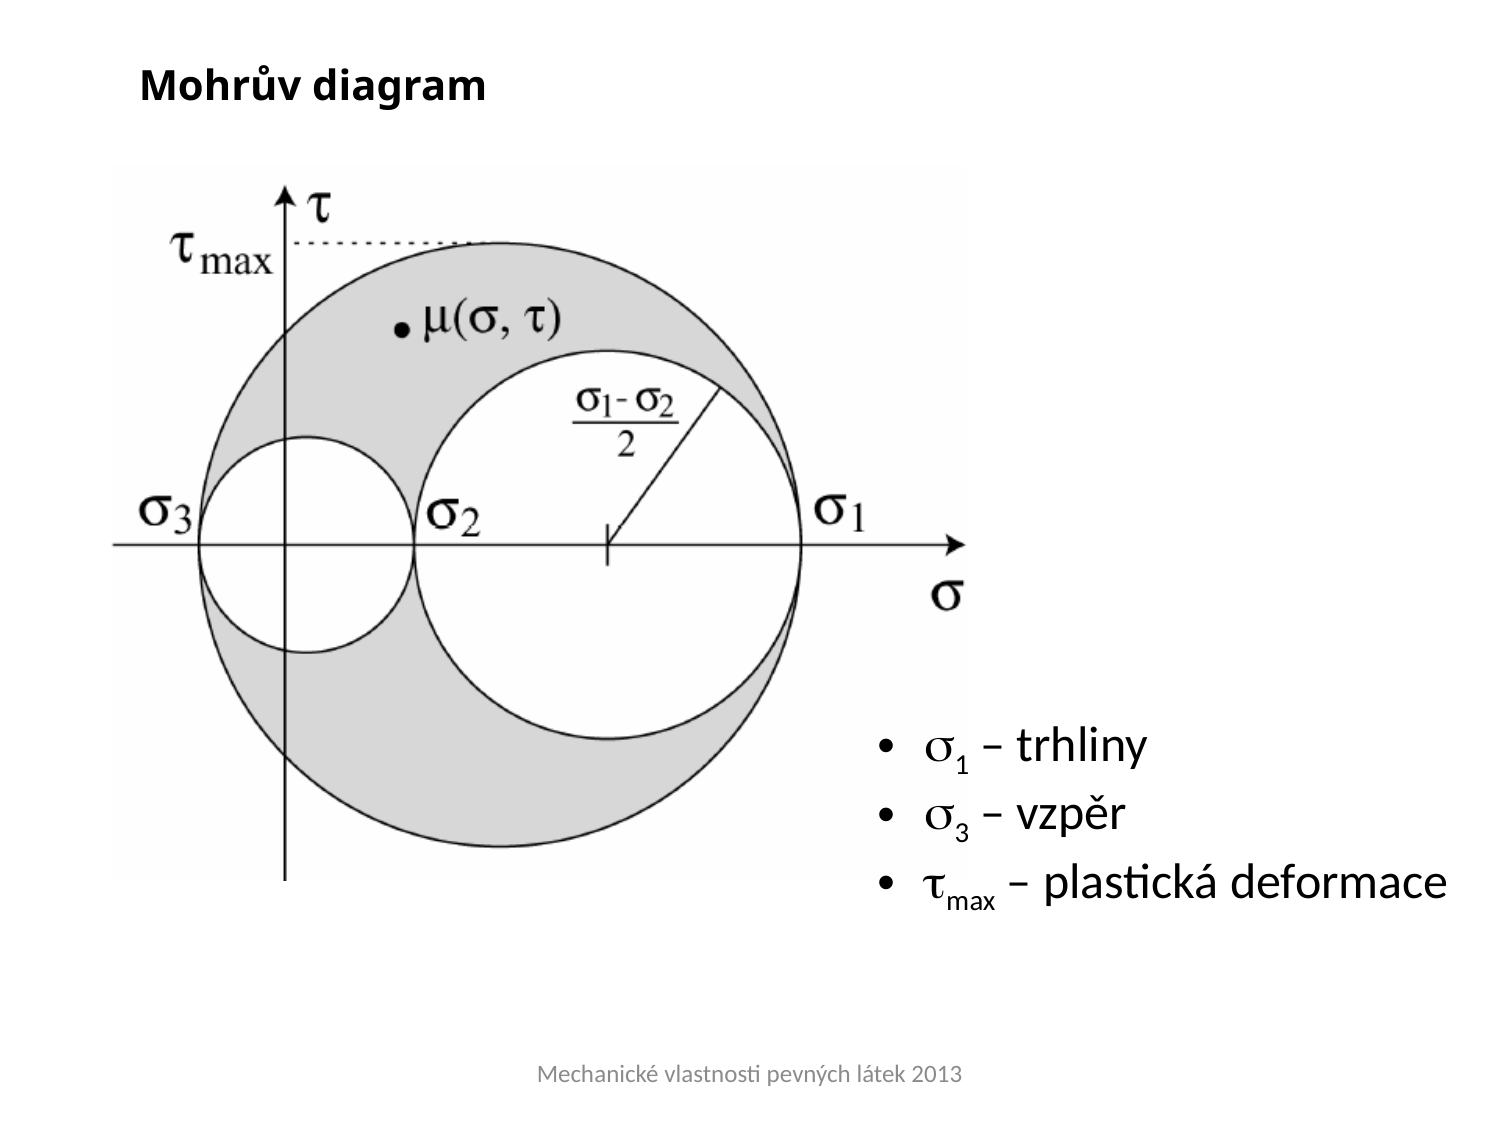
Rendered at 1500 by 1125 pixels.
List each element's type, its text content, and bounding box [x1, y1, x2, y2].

text_box s1 – trhliny s3 – vzpěr tmax – plastická deformace [862, 704, 1464, 984]
footer Mechanické vlastnosti pevných látek 2013 [512, 1042, 988, 1103]
text_box Mohrův diagram [123, 51, 762, 116]
picture [84, 164, 1004, 881]
